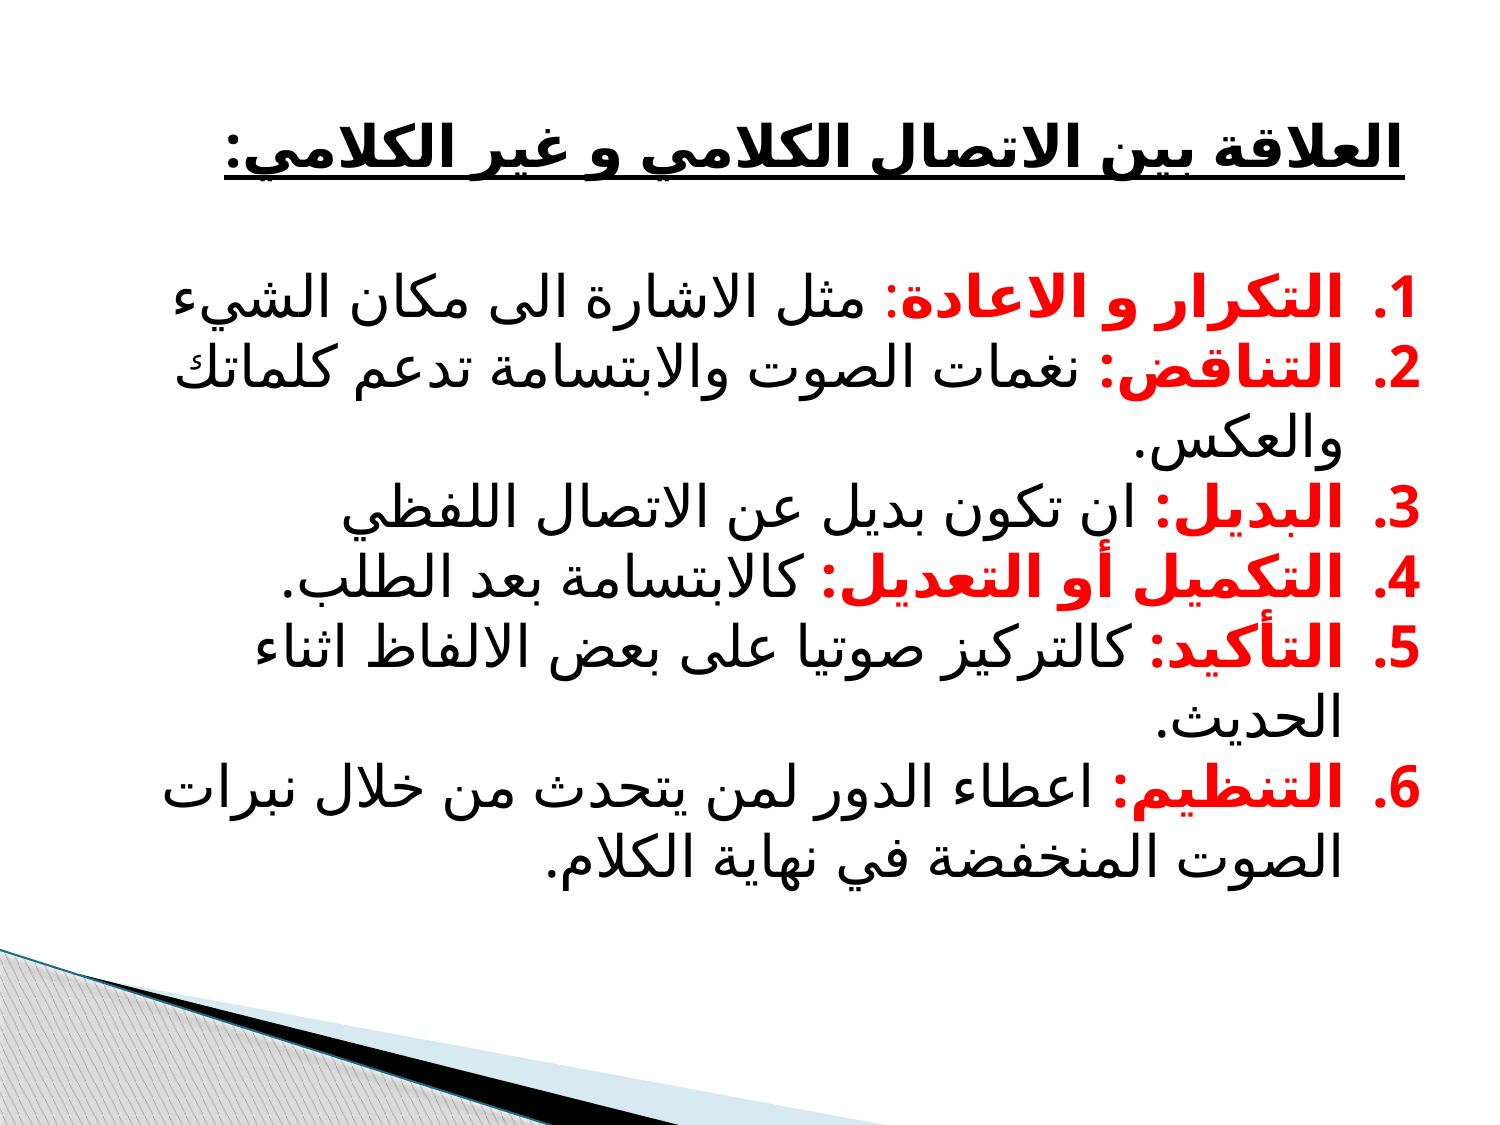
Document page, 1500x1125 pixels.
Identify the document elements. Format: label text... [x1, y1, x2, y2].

text_box العلاقة بين الاتصال الكلامي و غير الكلامي: التكرار و الاعادة: مثل الاشارة الى مكان الشيء التناقض: نغمات الصوت والابتسامة تدعم كلماتك والعكس. البديل: ان تكون بديل عن الاتصال اللفظي التكميل أو التعديل: كالابتسامة بعد الطلب. التأكيد: كالتركيز صوتيا على بعض الالفاظ اثناء الحديث. التنظيم: اعطاء الدور لمن يتحدث من خلال نبرات الصوت المنخفضة في نهاية الكلام. [100, 101, 1436, 897]
